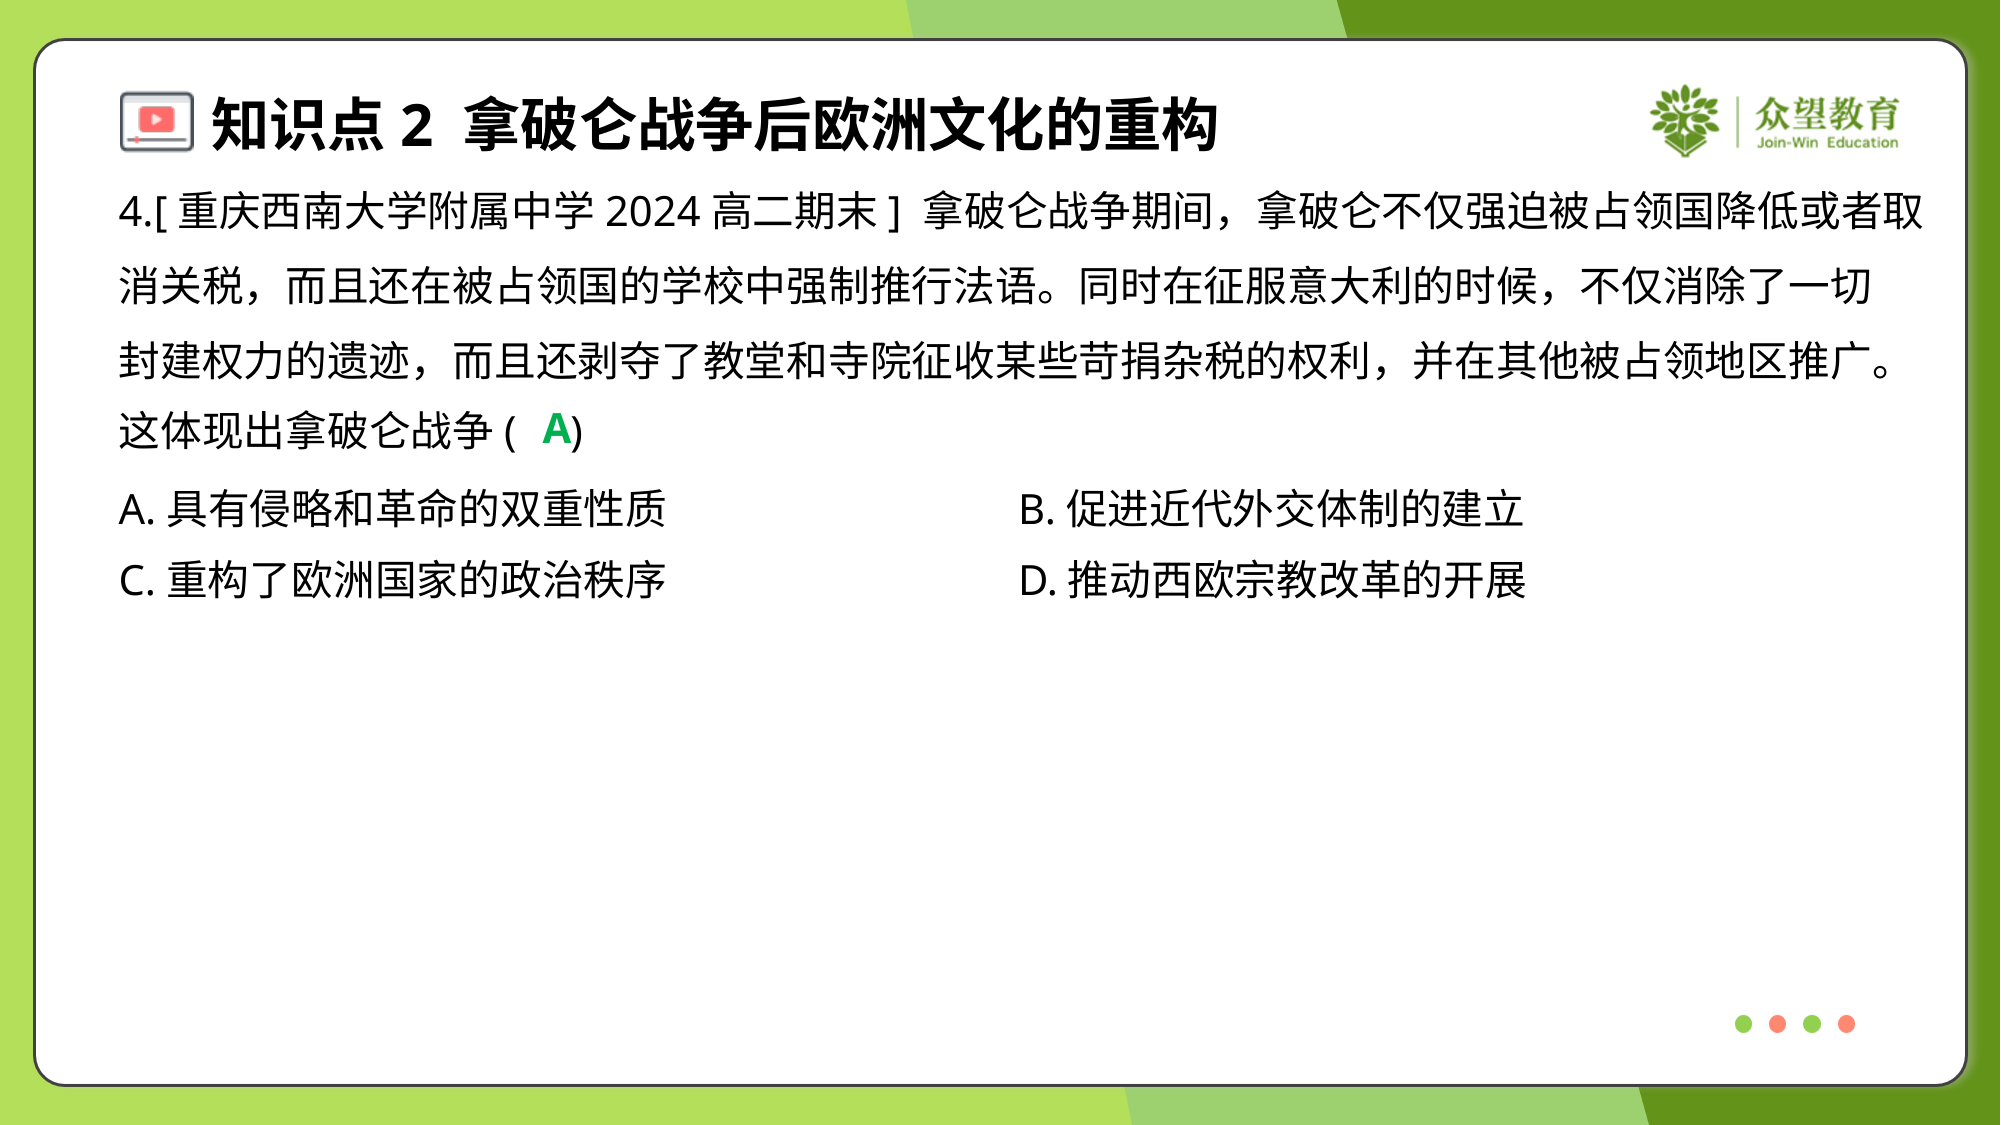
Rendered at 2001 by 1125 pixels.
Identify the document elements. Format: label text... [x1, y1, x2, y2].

text_box 4.[重庆西南大学附属中学2024高二期末] 拿破仑战争期间，拿破仑不仅强迫被占领国降低或者取 消关税，而且还在被占领国的学校中强制推行法语。同时在征服意大利的时候，不仅消除了一切 封建权力的遗迹，而且还剥夺了教堂和寺院征收某些苛捐杂税的权利，并在其他被占领地区推广。 这体现出拿破仑战争( ) [118, 159, 1883, 448]
picture [0, 0, 2000, 1125]
text_box A.具有侵略和革命的双重性质 B.促进近代外交体制的建立 C.重构了欧洲国家的政治秩序 D.推动西欧宗教改革的开展 [118, 457, 1883, 597]
text_box A [526, 381, 588, 446]
